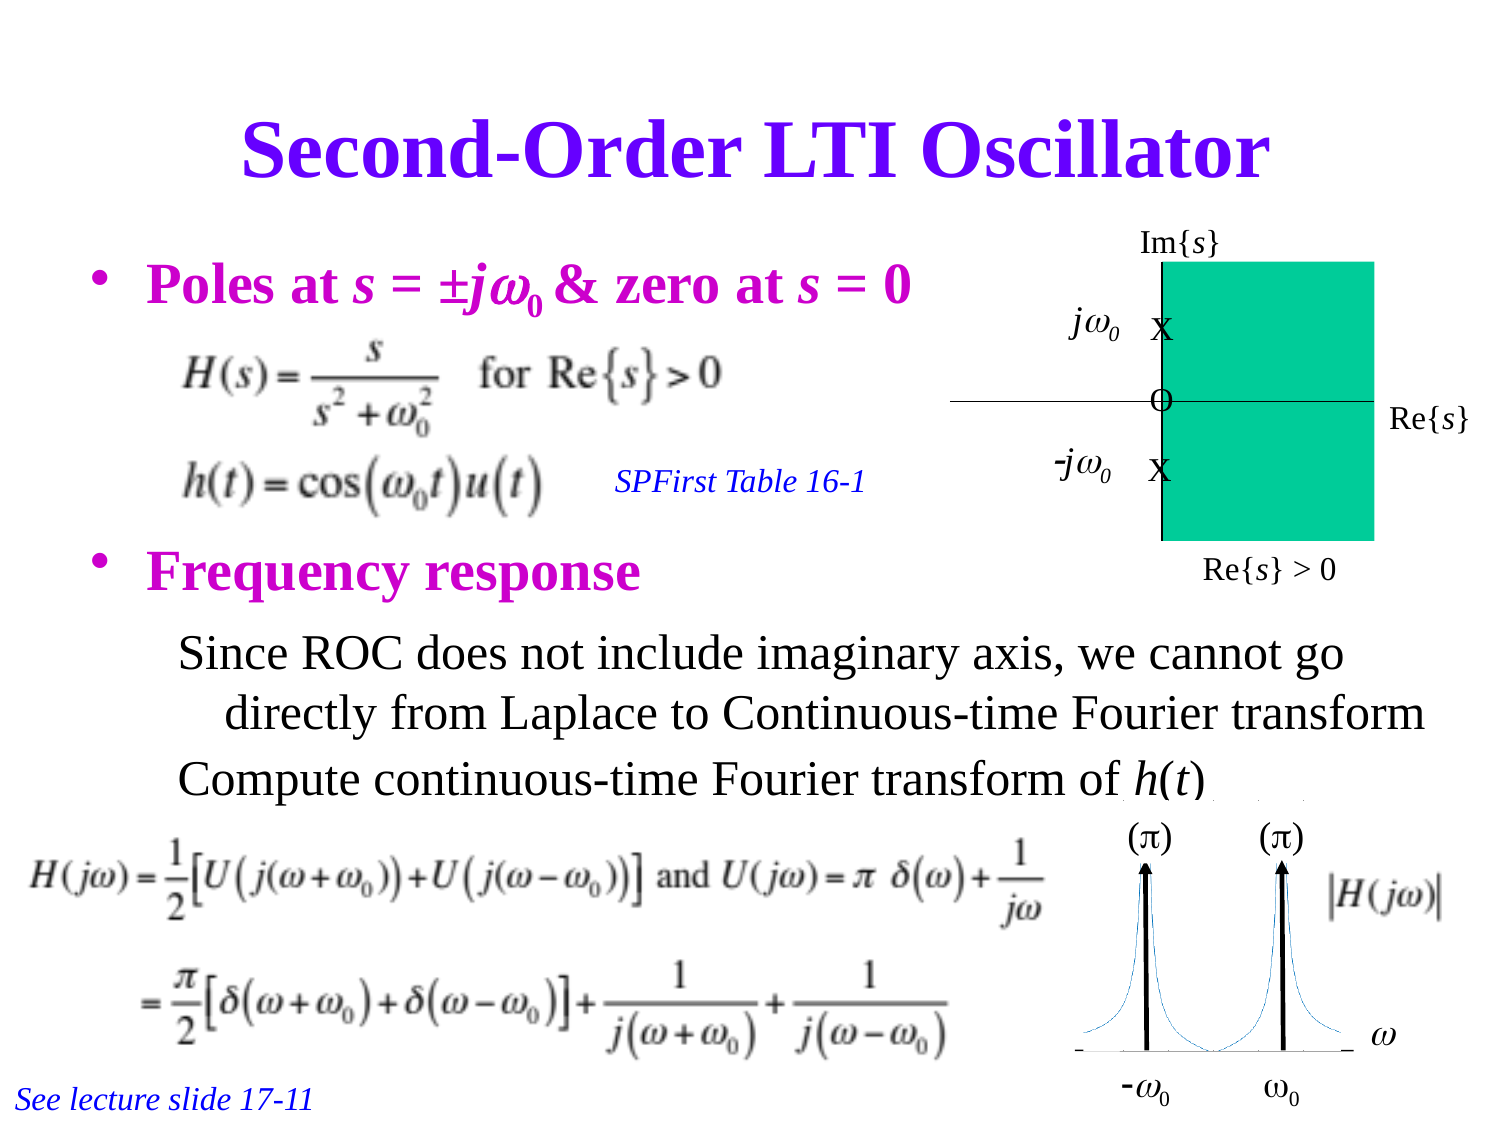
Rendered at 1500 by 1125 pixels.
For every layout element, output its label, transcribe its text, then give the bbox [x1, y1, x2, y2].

text_box Compute continuous-time Fourier transform of h(t) [87, 737, 1450, 813]
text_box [137, 948, 951, 1063]
text_box SPFirst Table 16-1 [599, 451, 900, 507]
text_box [177, 446, 551, 522]
text_box Since ROC does not include imaginary axis, we cannot go directly from Laplace to Continuous-time Fourier transform [87, 612, 1450, 737]
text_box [1324, 867, 1443, 926]
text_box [949, 212, 1488, 596]
text_box See lecture slide 17-11 [0, 1069, 588, 1125]
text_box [24, 826, 1047, 933]
list Poles at s = ±jw0 & zero at s = 0 [75, 237, 944, 338]
text_box Frequency response [74, 525, 763, 625]
title Second-Order LTI Oscillator [75, 50, 1438, 237]
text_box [1074, 799, 1401, 1109]
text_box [176, 316, 726, 442]
